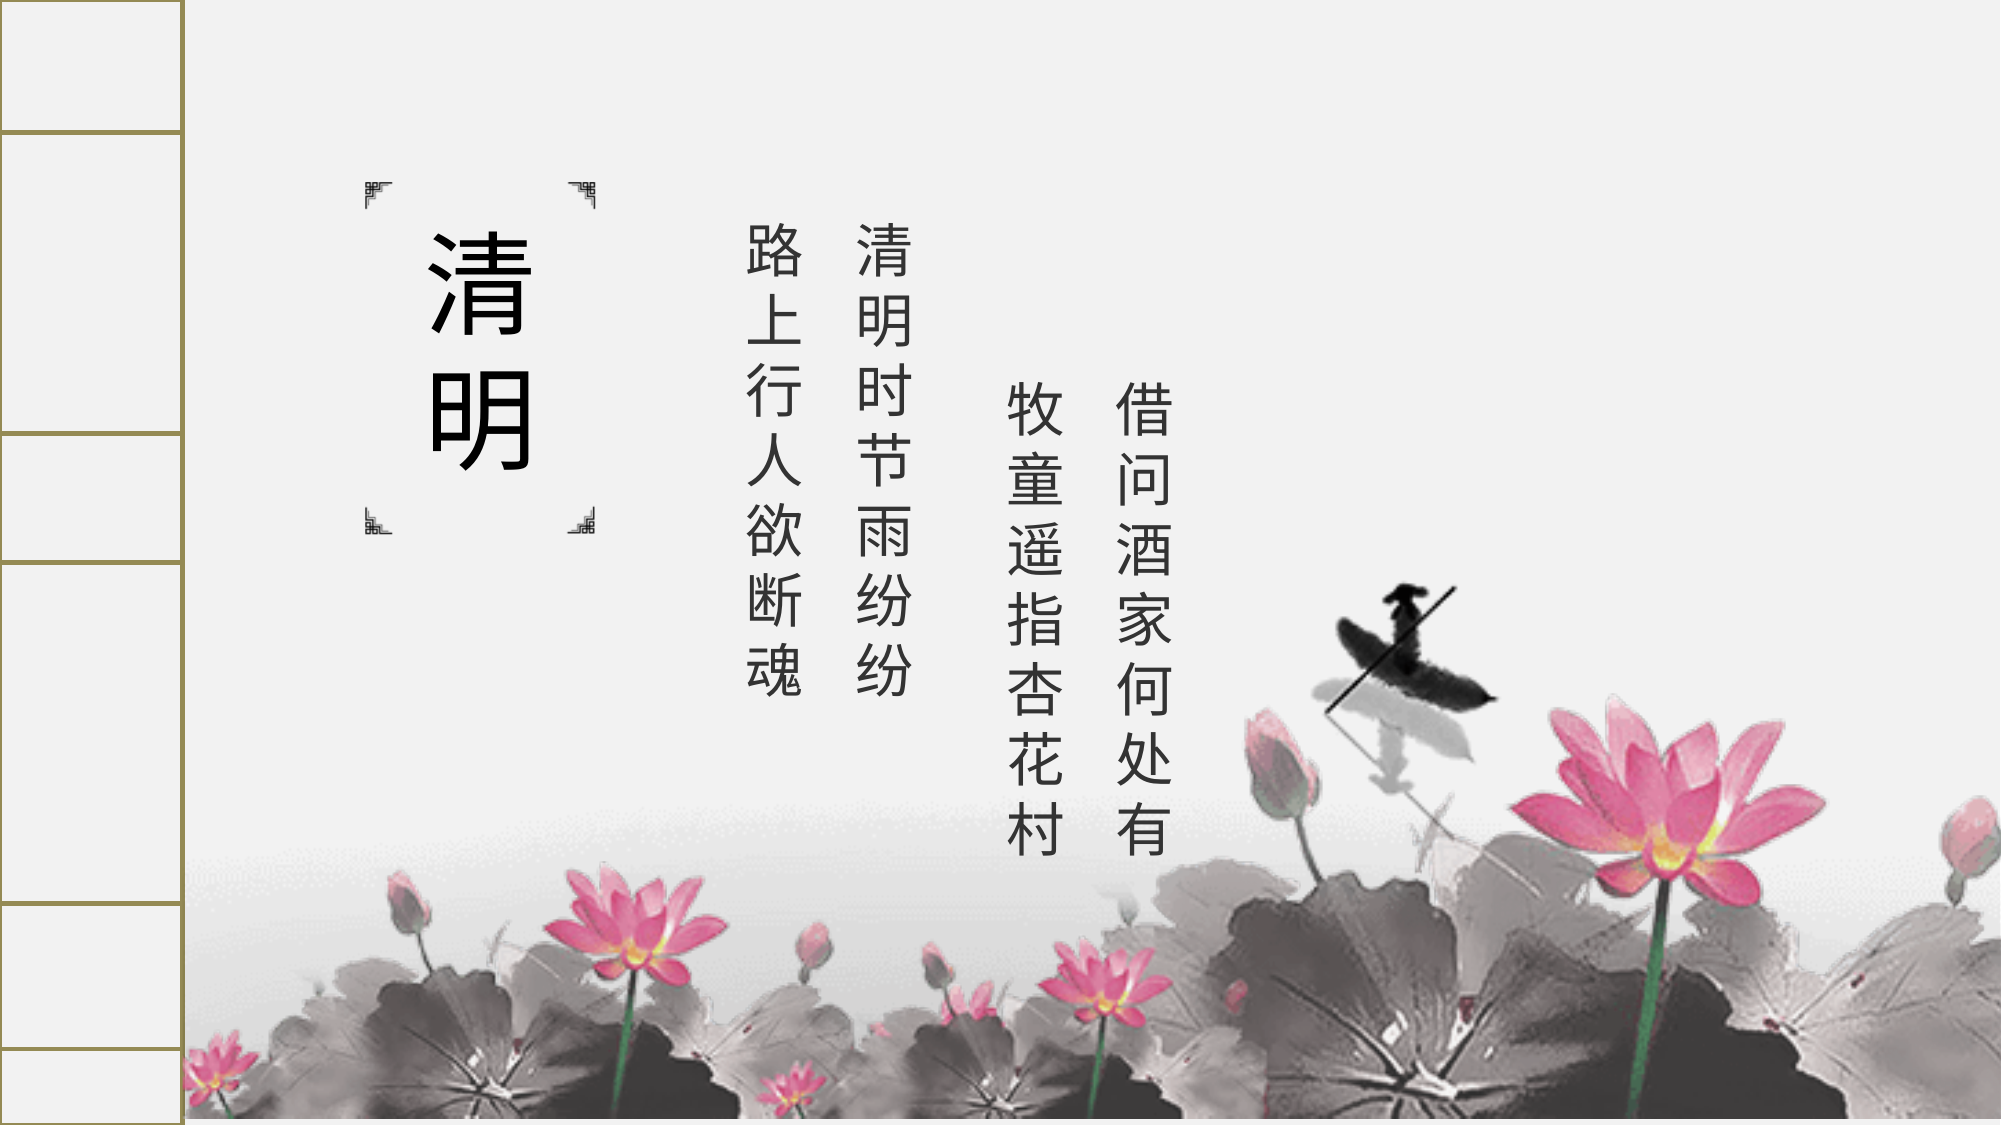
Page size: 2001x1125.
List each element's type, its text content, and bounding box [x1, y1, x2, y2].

text_box [0, 0, 184, 431]
text_box 清明时节雨纷纷 [840, 206, 917, 244]
text_box [0, 436, 182, 560]
text_box [0, 1051, 182, 1125]
text_box 路上行人欲断魂 [730, 206, 807, 244]
text_box [0, 906, 182, 1047]
picture [182, 132, 2001, 1125]
text_box [0, 565, 182, 901]
